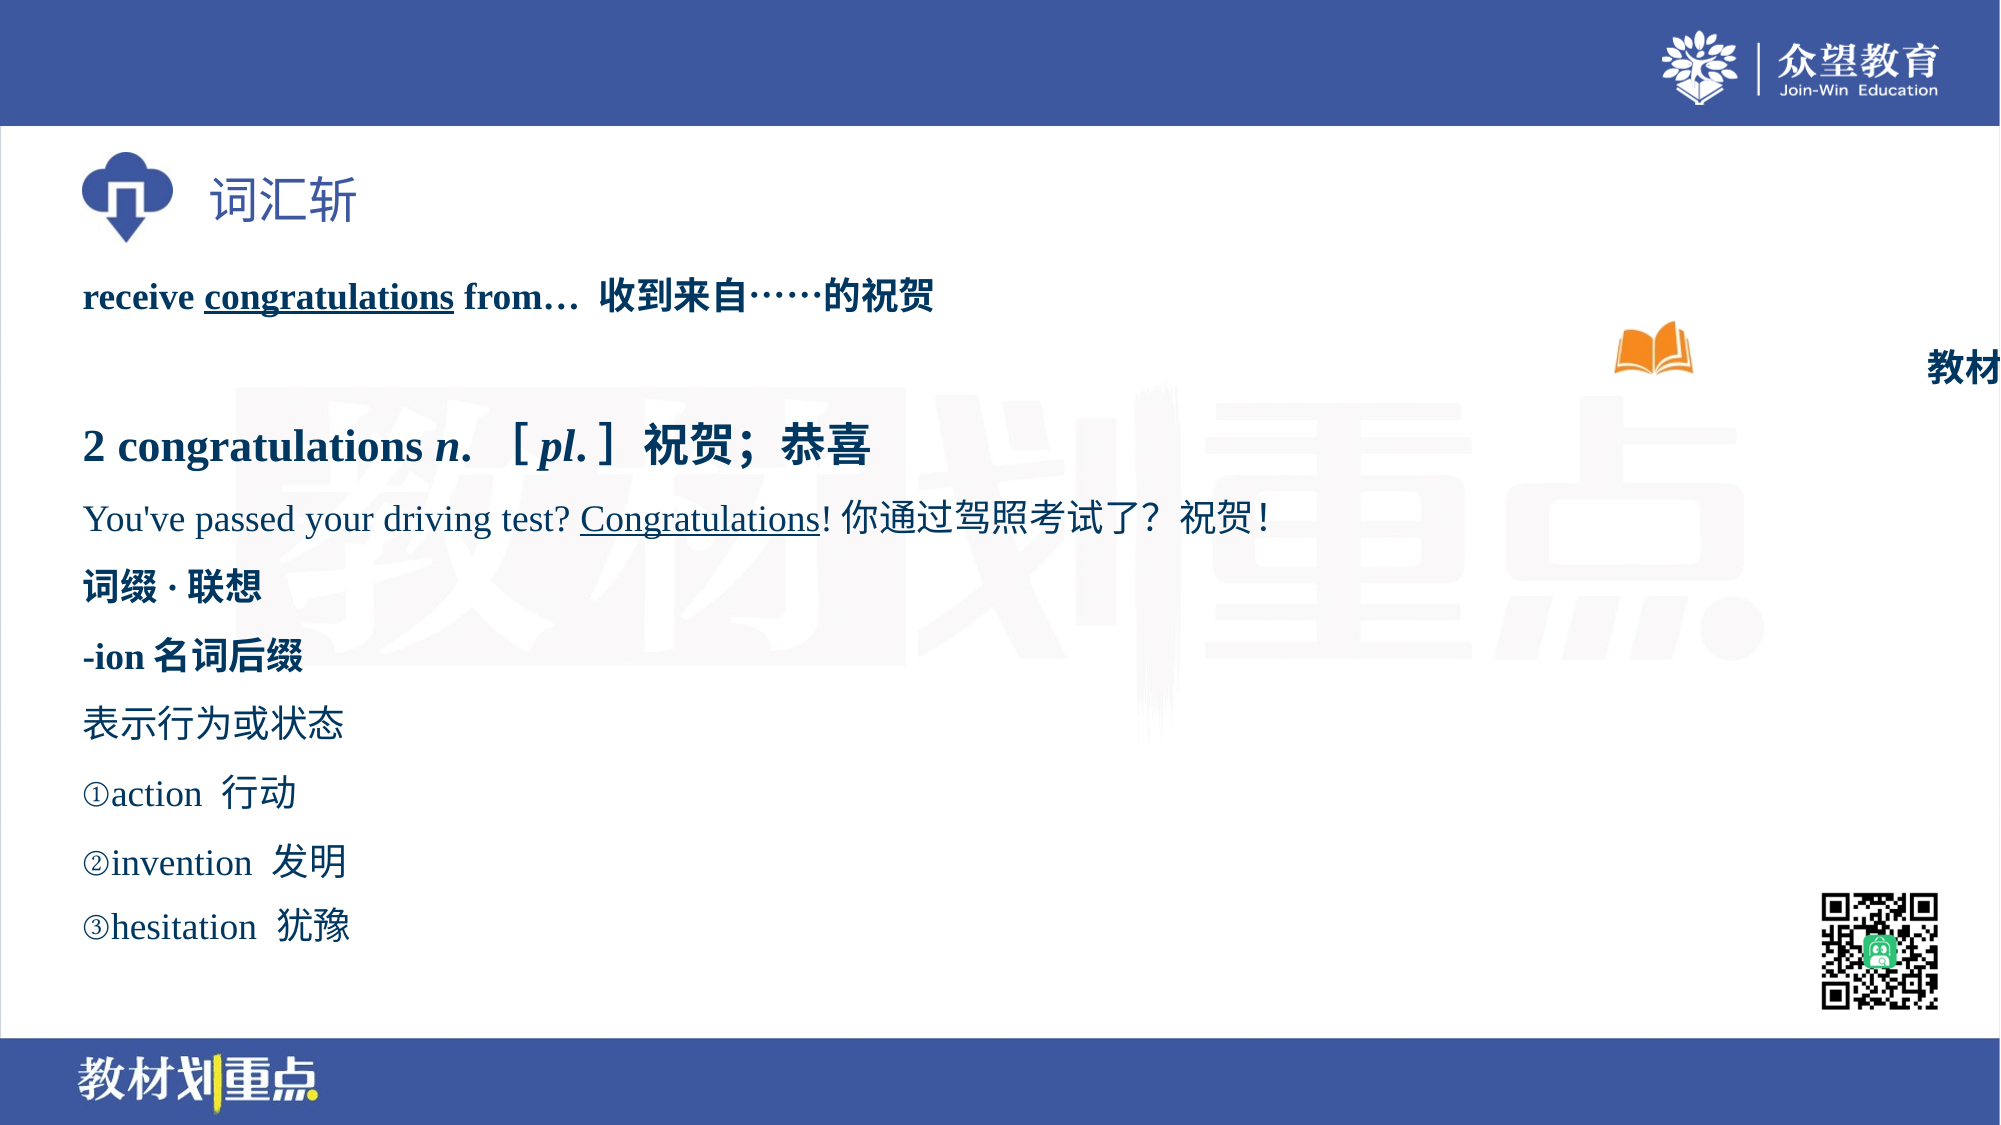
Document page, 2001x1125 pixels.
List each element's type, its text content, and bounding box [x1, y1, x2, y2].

picture [0, 0, 2000, 1125]
text_box receive congratulations from… 收到来自……的祝贺 教材P2 [82, 248, 1817, 382]
text_box You've passed your driving test? Congratulations!你通过驾照考试了？祝贺！ 词缀·联想 -ion名词后缀 表示行为或状态 ①action 行动 ②invention 发明 ③hesitation 犹豫 [82, 470, 1817, 941]
text_box 2 congratulations n.［pl.］祝贺；恭喜 [82, 389, 1817, 470]
